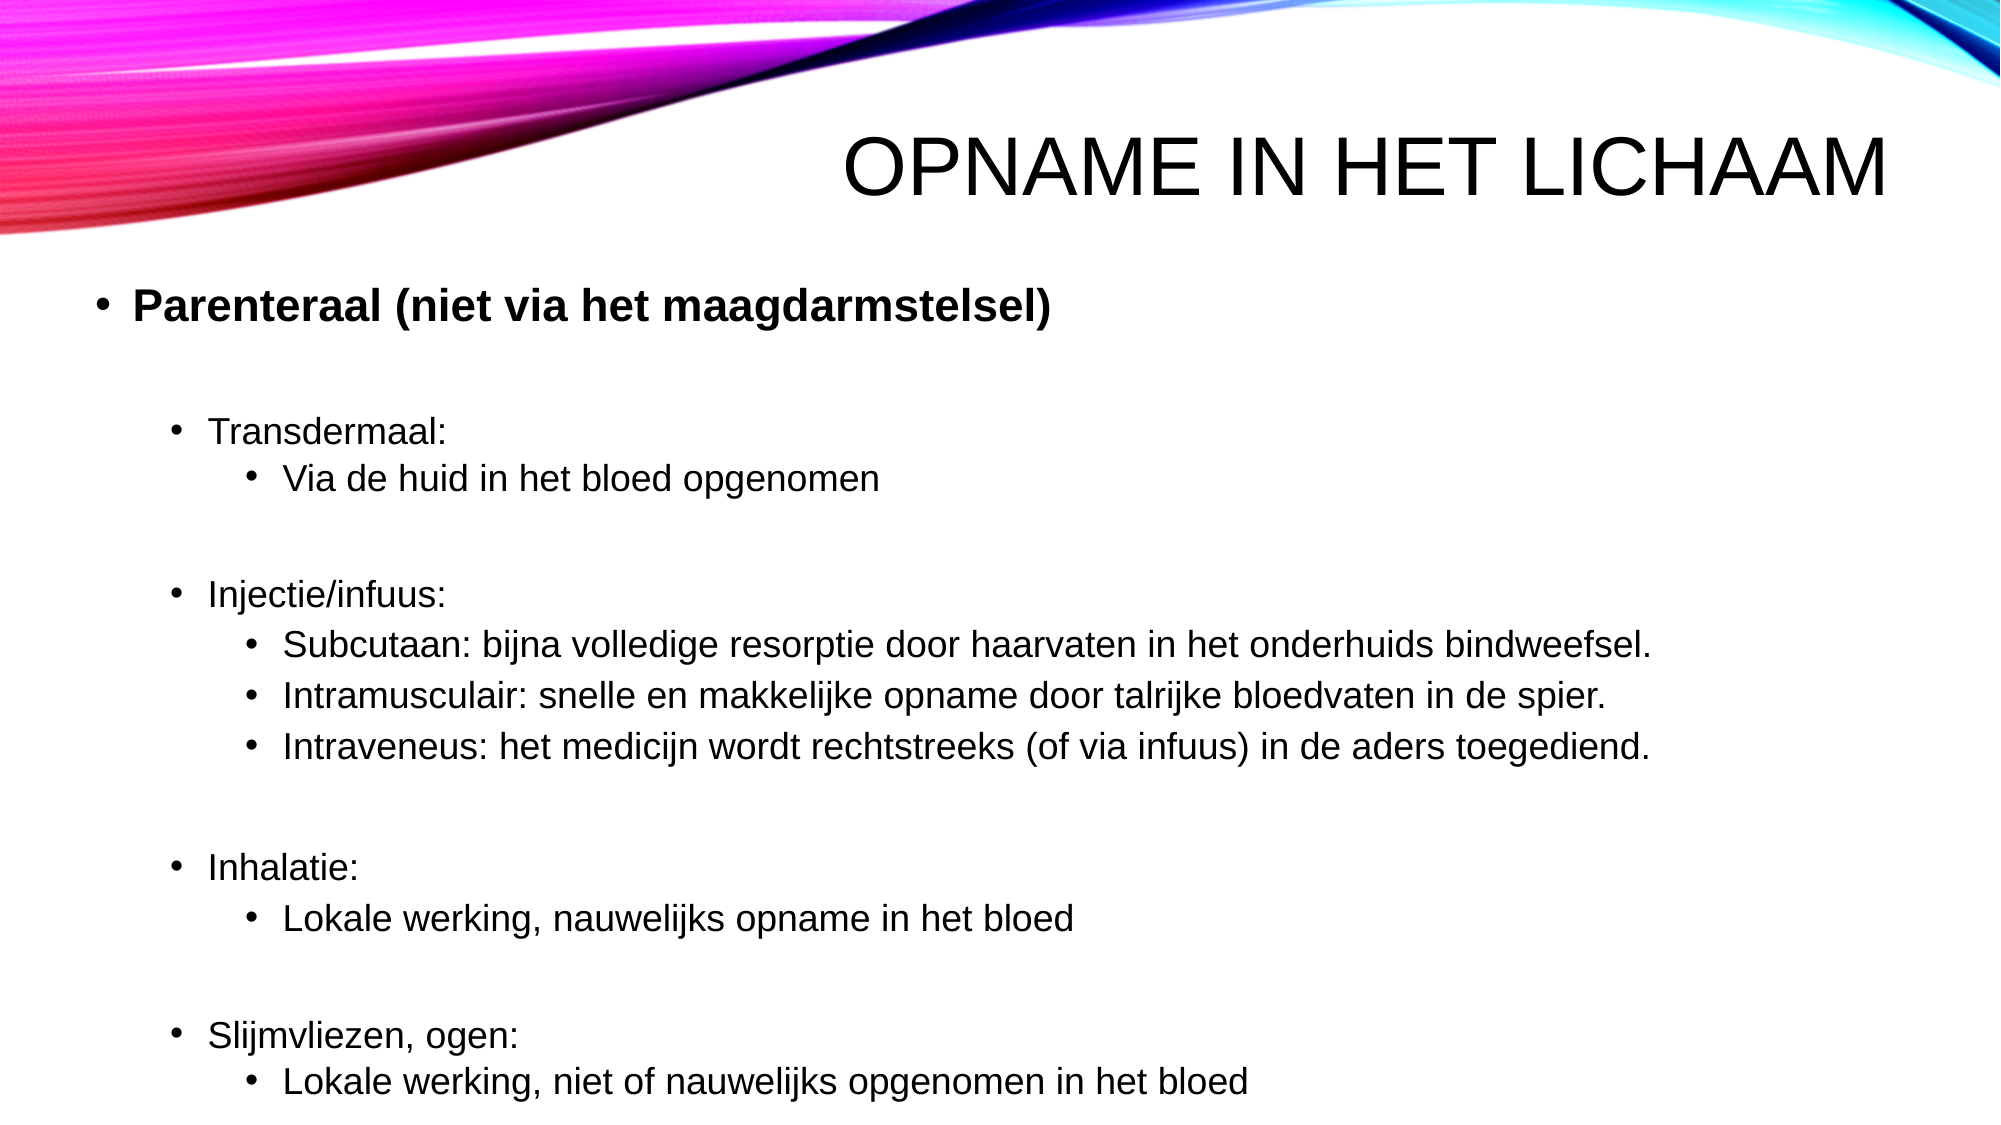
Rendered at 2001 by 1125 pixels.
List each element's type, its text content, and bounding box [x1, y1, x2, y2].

picture [1910, 0, 2000, 45]
picture [1890, 0, 2000, 75]
list Parenteraal (niet via het maagdarmstelsel) Transdermaal: Via de huid in het bloed opgenomen Injectie/infuus: Subcutaan: bijna volledige resorptie door haarvaten in het onderhuids bindweefsel. Intramusculair: snelle en makkelijke opname door talrijke bloedvaten in de spier. Intraveneus: het medicijn wordt rechtstreeks (of via infuus) in de aders toegediend. Inhalatie: Lokale werking, nauwelijks opname in het bloed Slijmvliezen, ogen: Lokale werking, niet of nauwelijks opgenomen in het bloed [80, 274, 1950, 1125]
title Opname in het lichaam [493, 62, 1906, 274]
picture [0, 0, 2000, 237]
